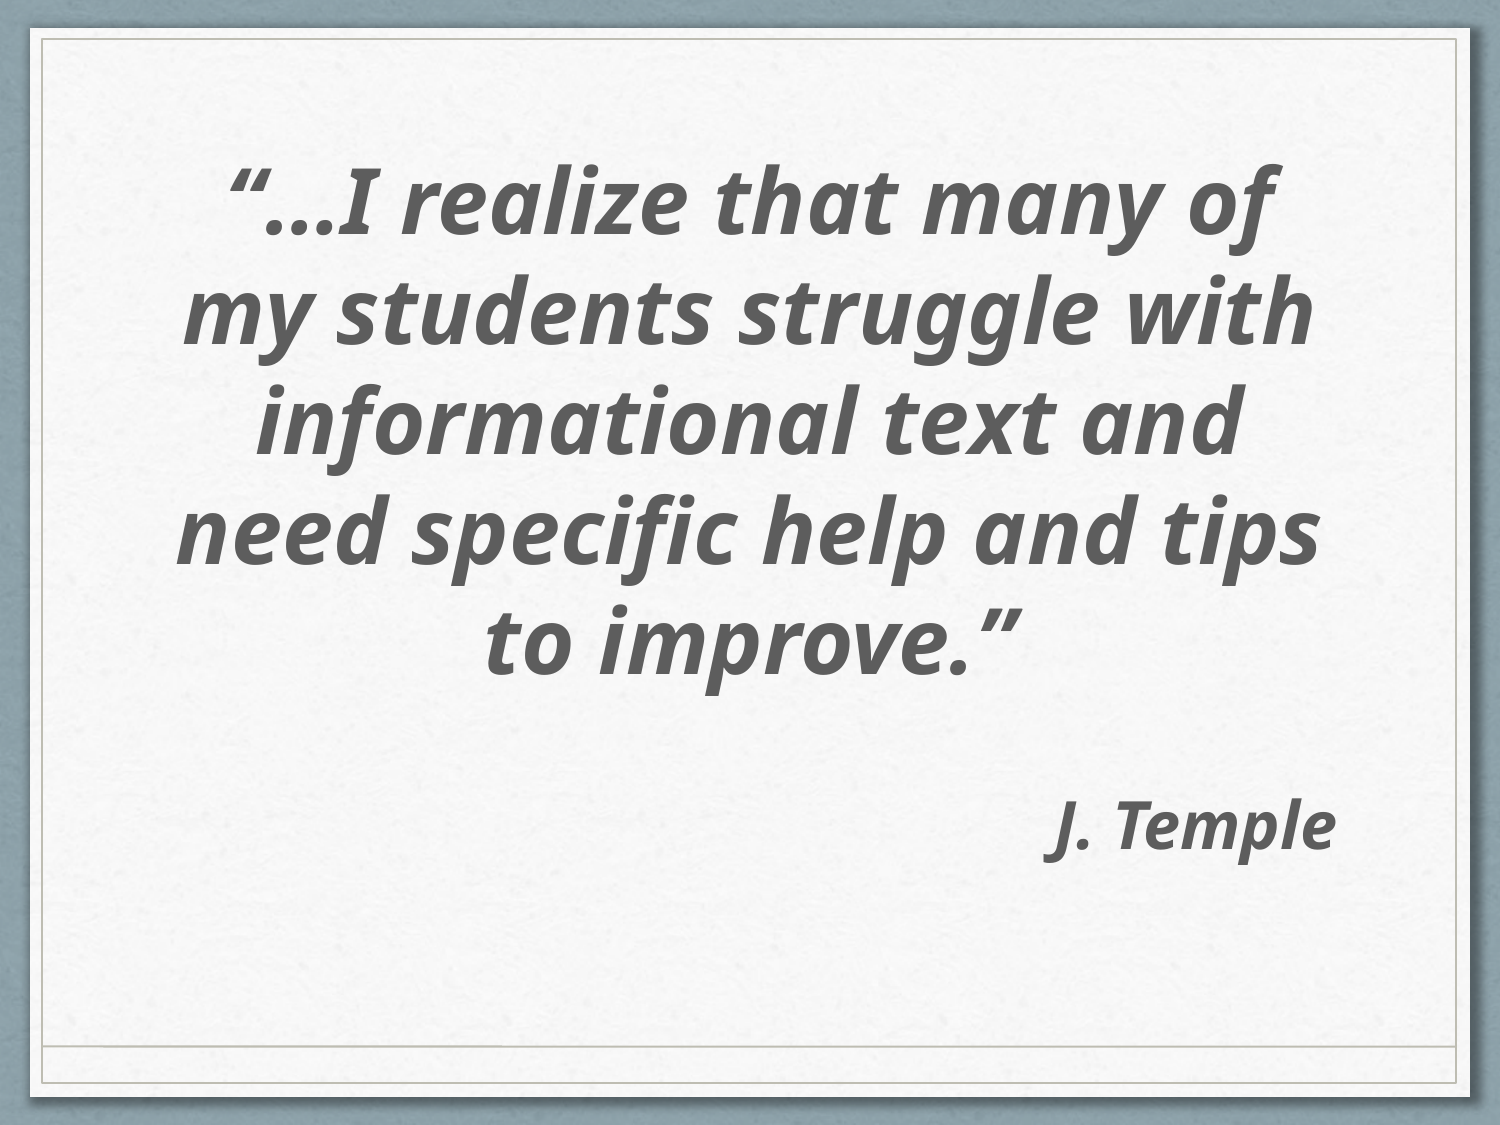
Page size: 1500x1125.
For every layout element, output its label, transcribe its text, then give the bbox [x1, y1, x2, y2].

title “…I realize that many of my students struggle with informational text and need specific help and tips to improve.” [147, 425, 1353, 700]
list J. Temple [147, 774, 1353, 1022]
picture [30, 28, 1470, 1097]
